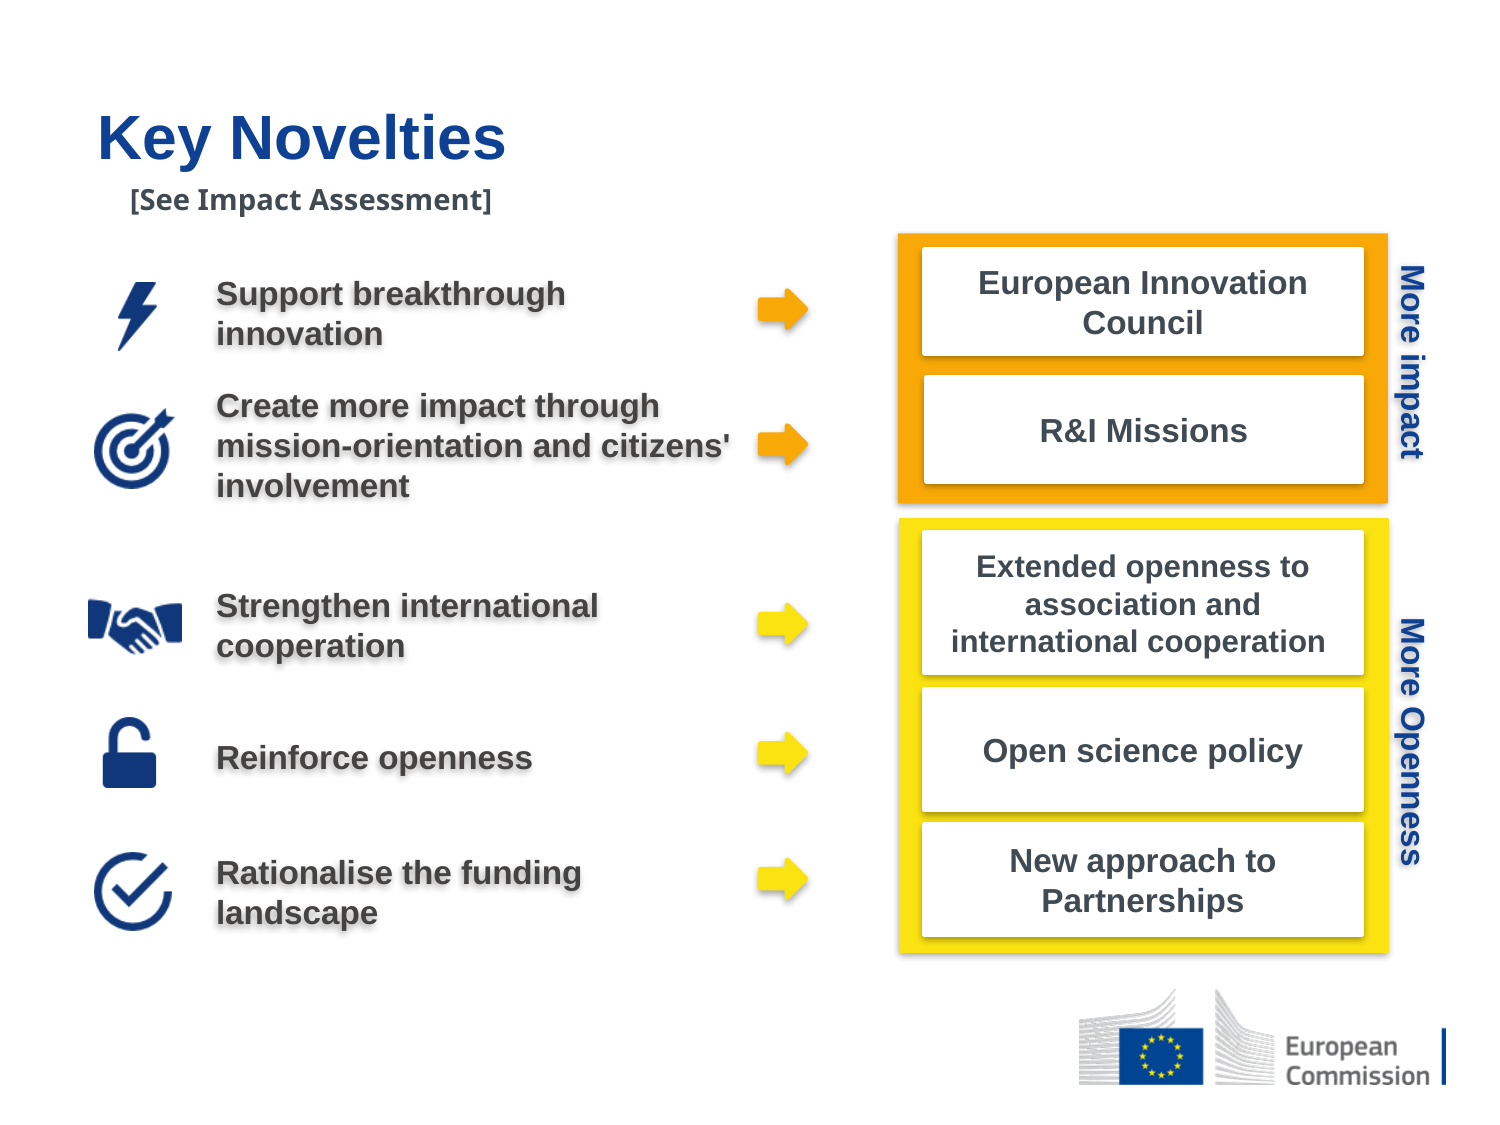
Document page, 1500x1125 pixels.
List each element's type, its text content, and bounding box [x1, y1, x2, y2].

text_box Create more impact through mission-orientation and citizens' involvement [195, 391, 763, 497]
text_box [See Impact Assessment] [115, 173, 508, 224]
picture [93, 852, 172, 931]
picture [94, 717, 165, 789]
text_box Open science policy [924, 689, 1362, 810]
picture [88, 580, 182, 674]
text_box [759, 425, 807, 464]
text_box Reinforce openness [195, 703, 716, 809]
text_box More impact [1373, 244, 1456, 487]
text_box European Innovation Council [924, 249, 1362, 354]
text_box Strengthen international cooperation [195, 571, 739, 677]
picture [93, 408, 175, 489]
text_box [759, 733, 807, 772]
picture [1078, 987, 1447, 1086]
text_box Extended openness to association and international cooperation [924, 532, 1362, 673]
text_box Support breakthrough innovation [195, 260, 763, 365]
text_box Rationalise the funding landscape [195, 838, 739, 944]
text_box More Openness [1373, 598, 1456, 898]
picture [103, 282, 173, 352]
text_box [759, 290, 807, 329]
text_box [899, 518, 1389, 953]
title Key Novelties [82, 90, 1420, 209]
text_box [253, 681, 425, 795]
text_box [759, 859, 807, 898]
text_box [897, 233, 1389, 504]
text_box R&I Missions [926, 377, 1362, 482]
text_box New approach to Partnerships [924, 824, 1362, 935]
text_box [759, 604, 807, 643]
